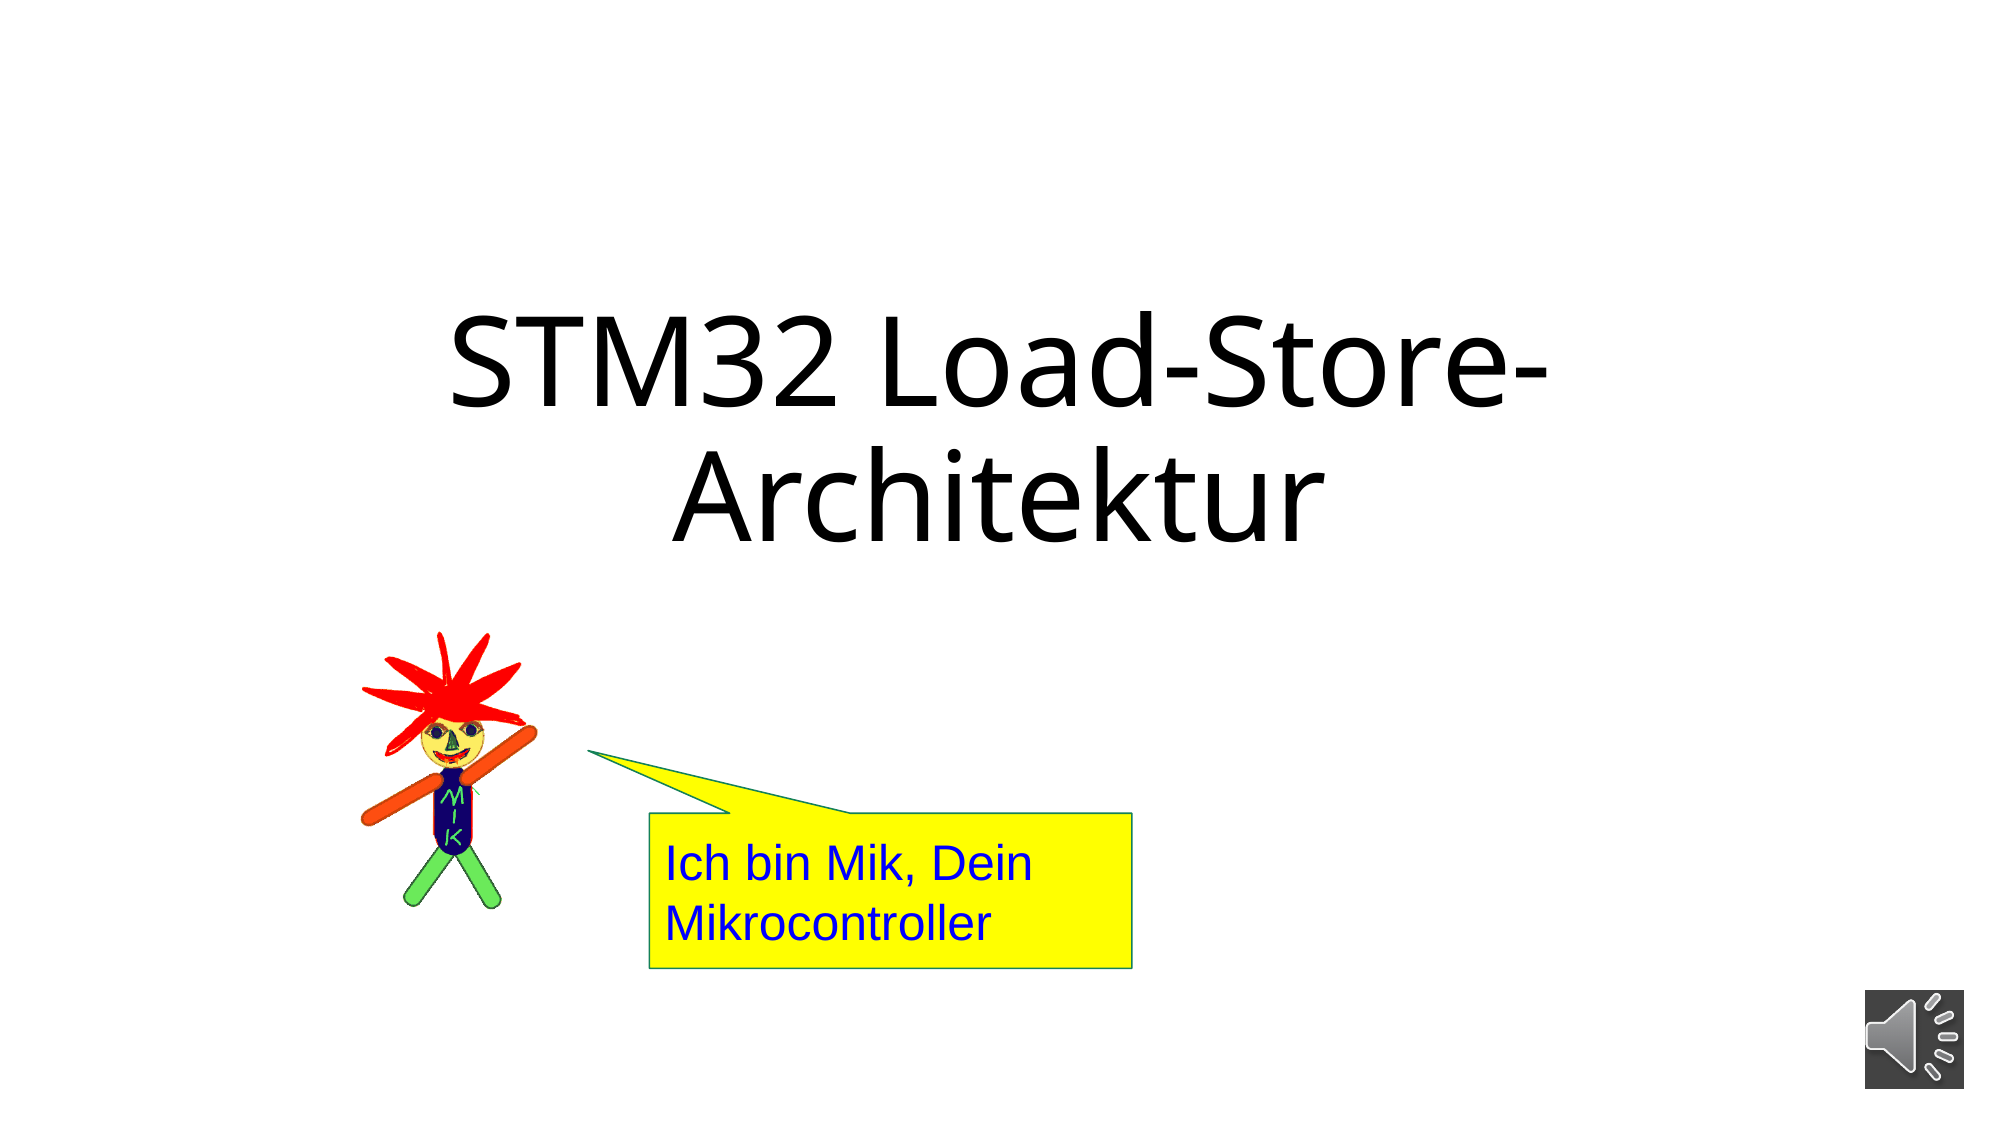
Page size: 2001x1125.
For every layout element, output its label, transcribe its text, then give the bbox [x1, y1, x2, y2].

picture [1864, 989, 1965, 1090]
text_box Ich bin Mik, Dein Mikrocontroller [588, 750, 1132, 969]
title STM32 Load-Store-Architektur [249, 184, 1750, 576]
picture [342, 624, 549, 916]
